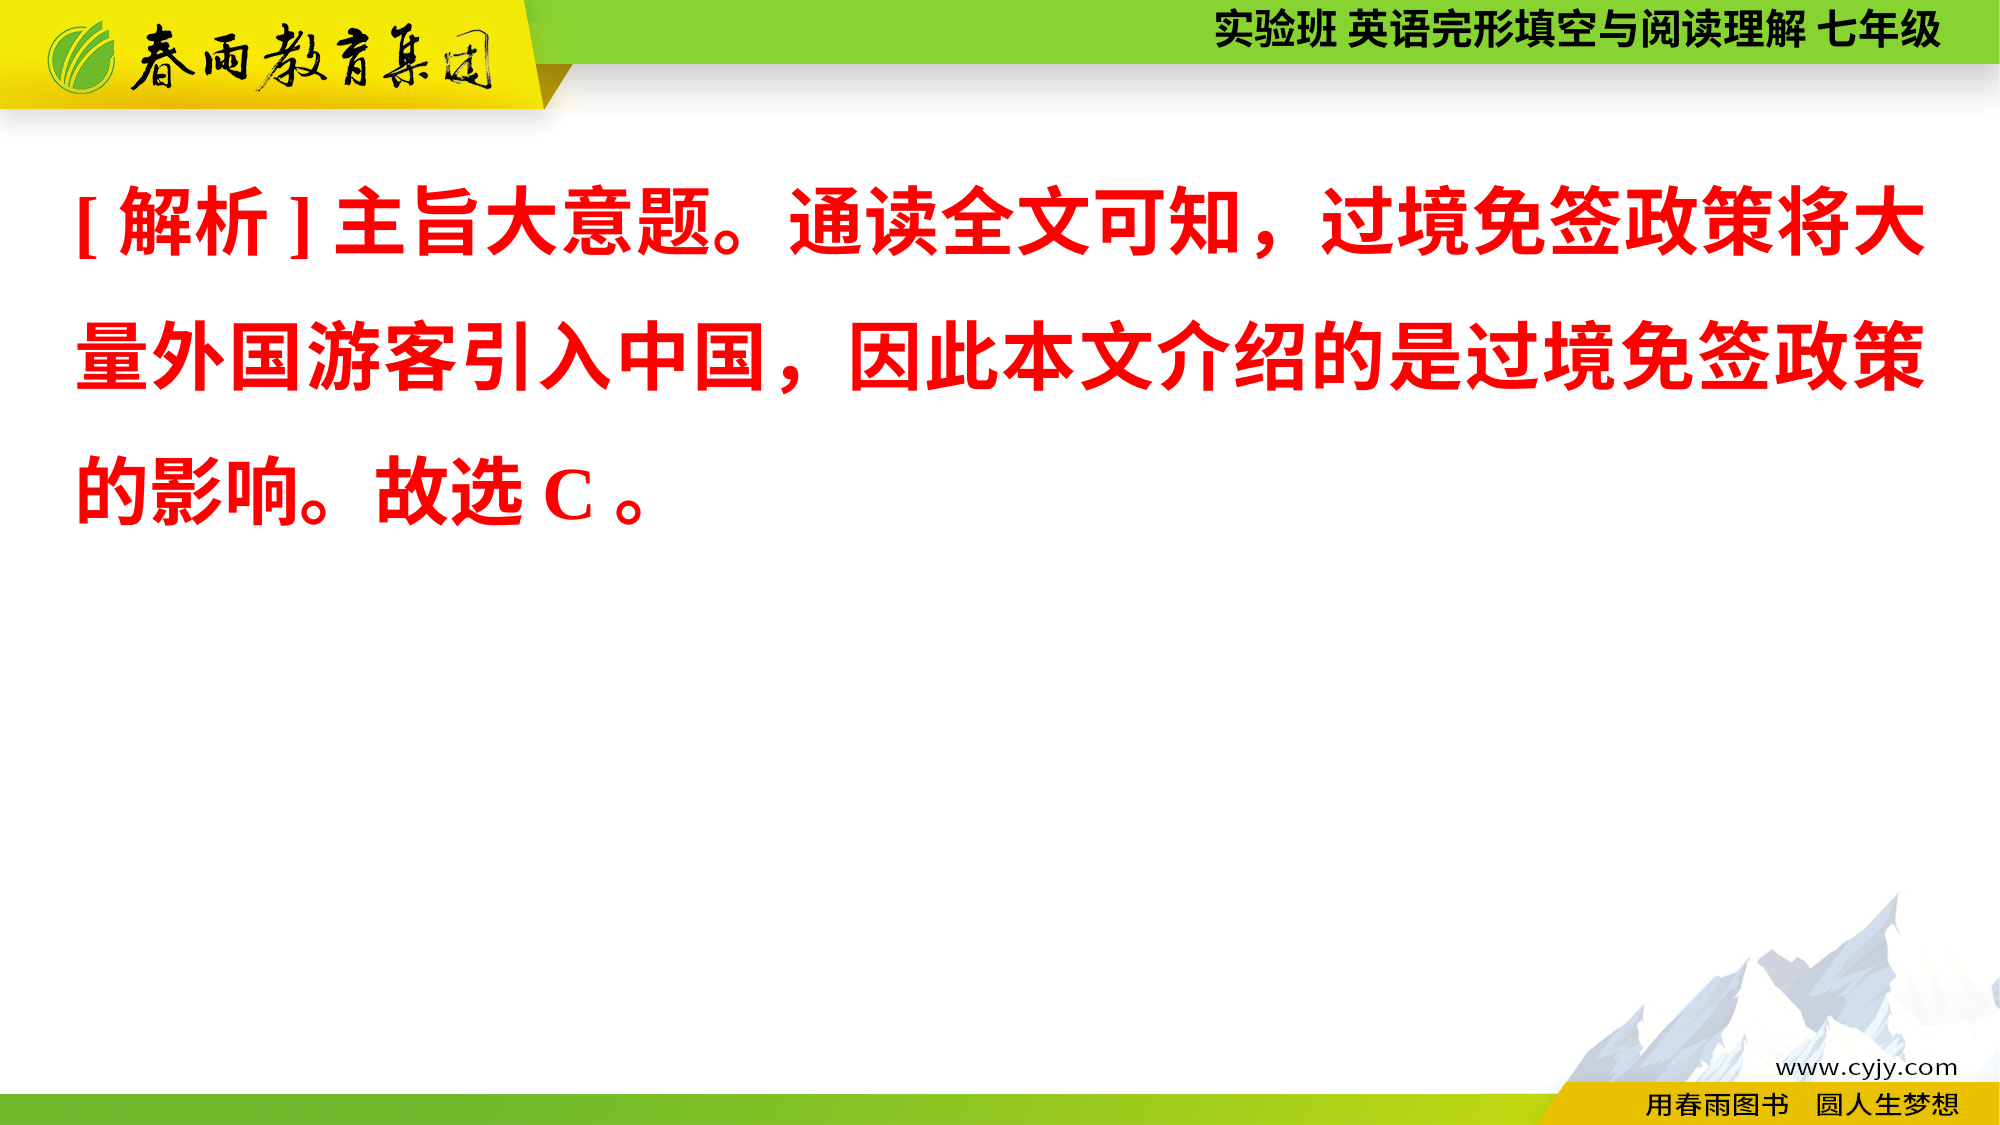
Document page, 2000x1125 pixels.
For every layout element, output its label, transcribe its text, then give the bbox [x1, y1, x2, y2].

picture [0, 0, 2000, 1125]
list [解析]主旨大意题。通读全文可知，过境免签政策将大量外国游客引入中国，因此本文介绍的是过境免签政策的影响。故选C。 [59, 122, 1944, 530]
